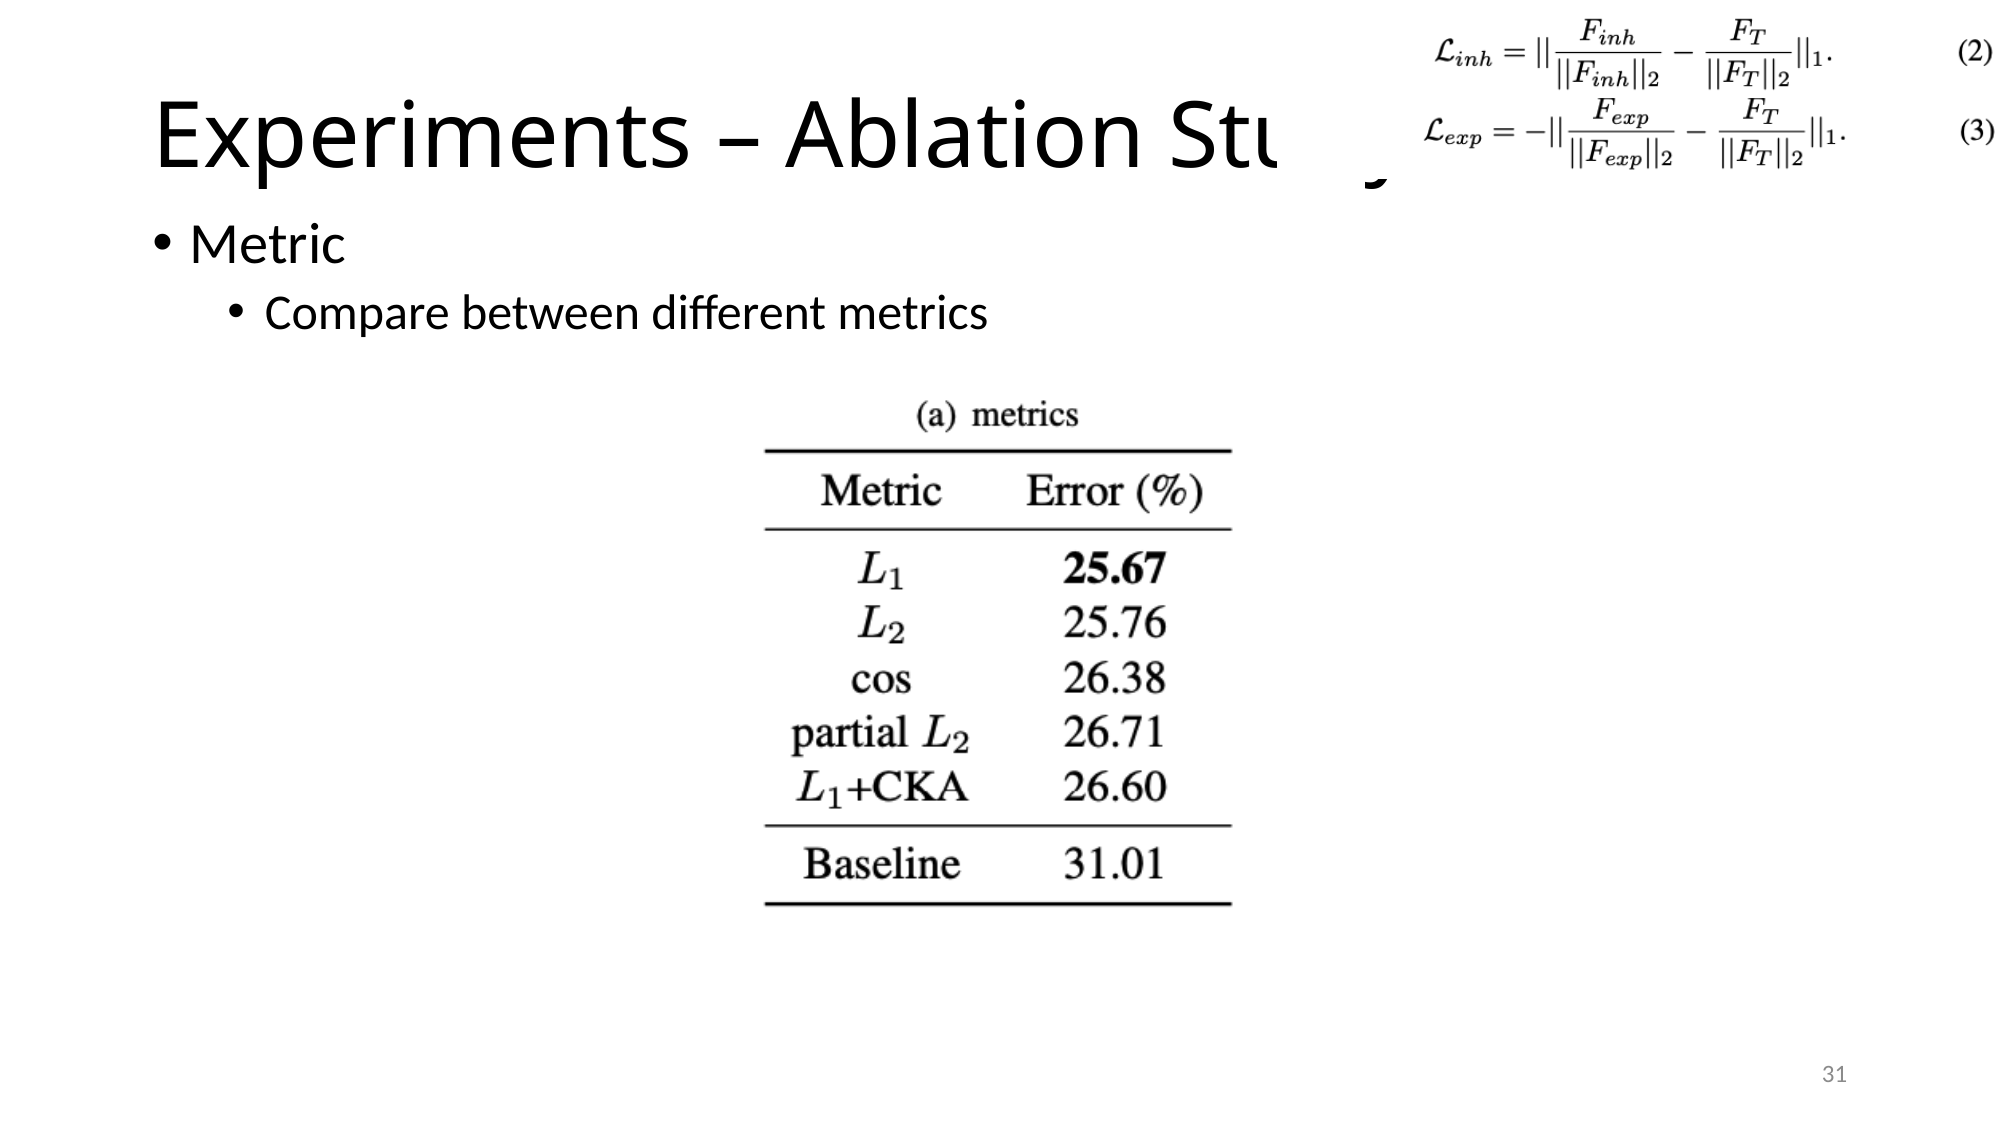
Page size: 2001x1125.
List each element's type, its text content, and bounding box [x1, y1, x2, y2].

slide_number 31 [1412, 1042, 1863, 1103]
picture [748, 388, 1252, 920]
picture [1277, 6, 2000, 179]
title Experiments – Ablation Study [137, 28, 1863, 205]
list Metric Compare between different metrics [137, 205, 1877, 1096]
